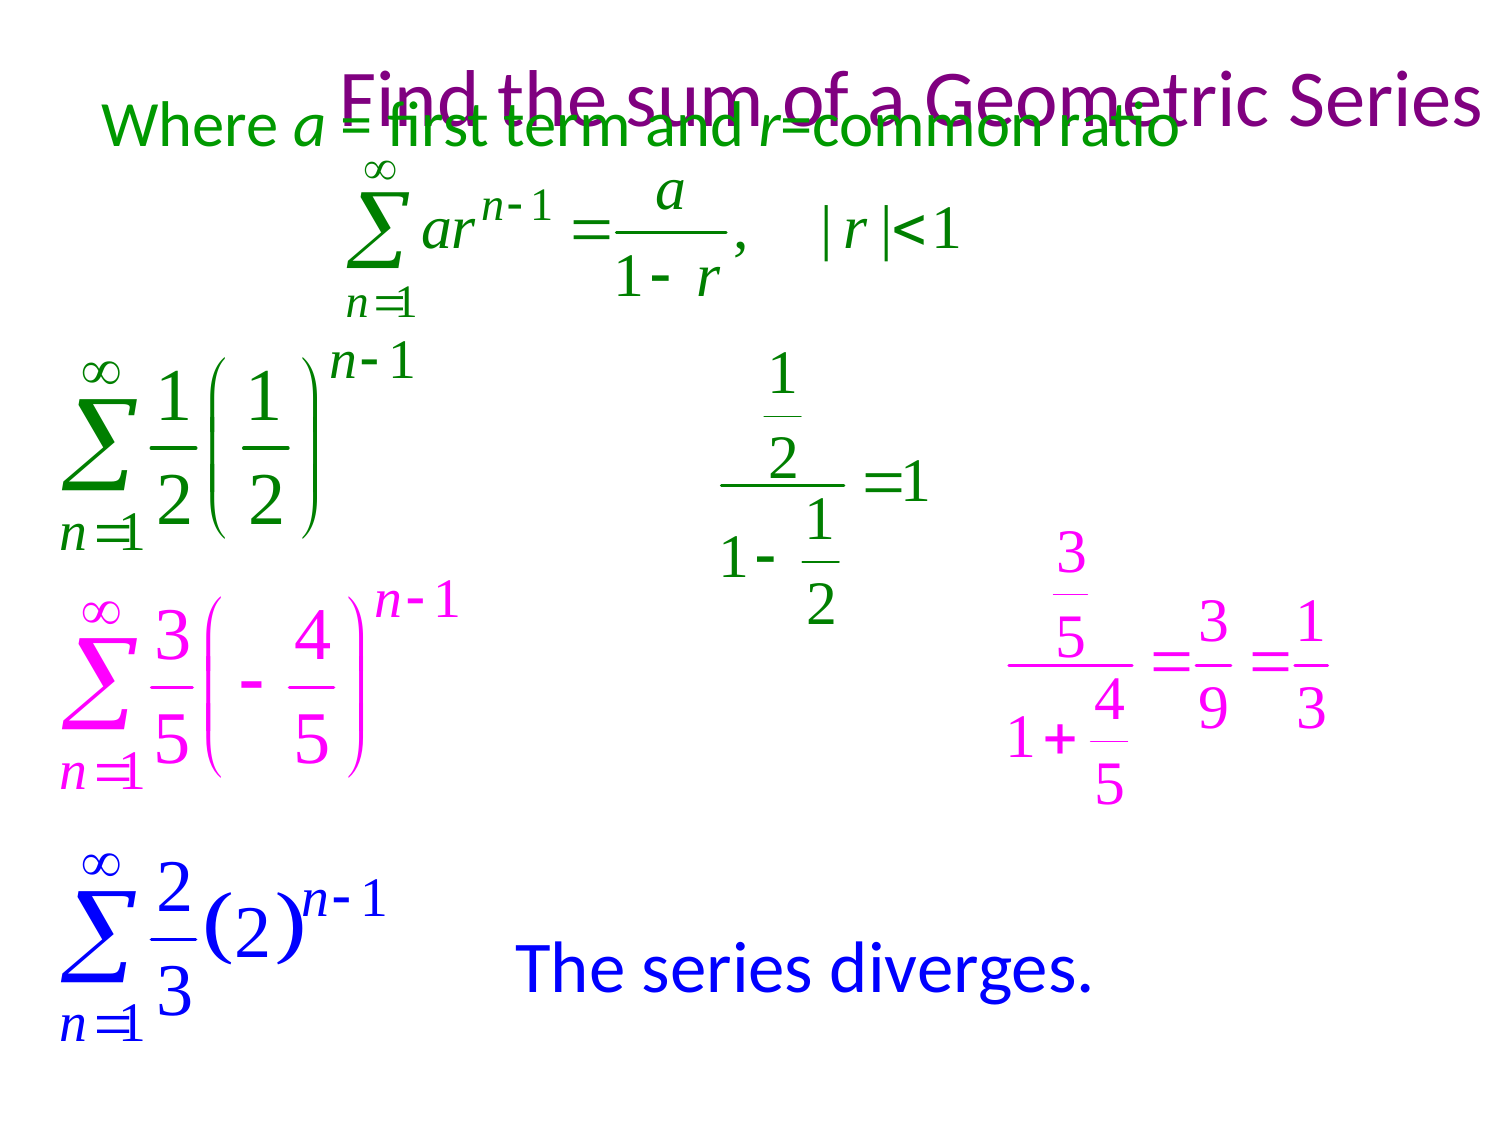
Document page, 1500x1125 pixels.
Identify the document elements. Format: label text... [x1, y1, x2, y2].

title Find the sum of a Geometric Series [275, 0, 1500, 188]
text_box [712, 337, 934, 634]
text_box The series diverges. [500, 912, 1111, 1015]
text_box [337, 137, 965, 328]
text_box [49, 824, 401, 1054]
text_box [999, 512, 1340, 818]
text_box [49, 322, 427, 561]
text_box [49, 562, 475, 802]
text_box Where a = first term and r=common ratio [86, 74, 1195, 168]
